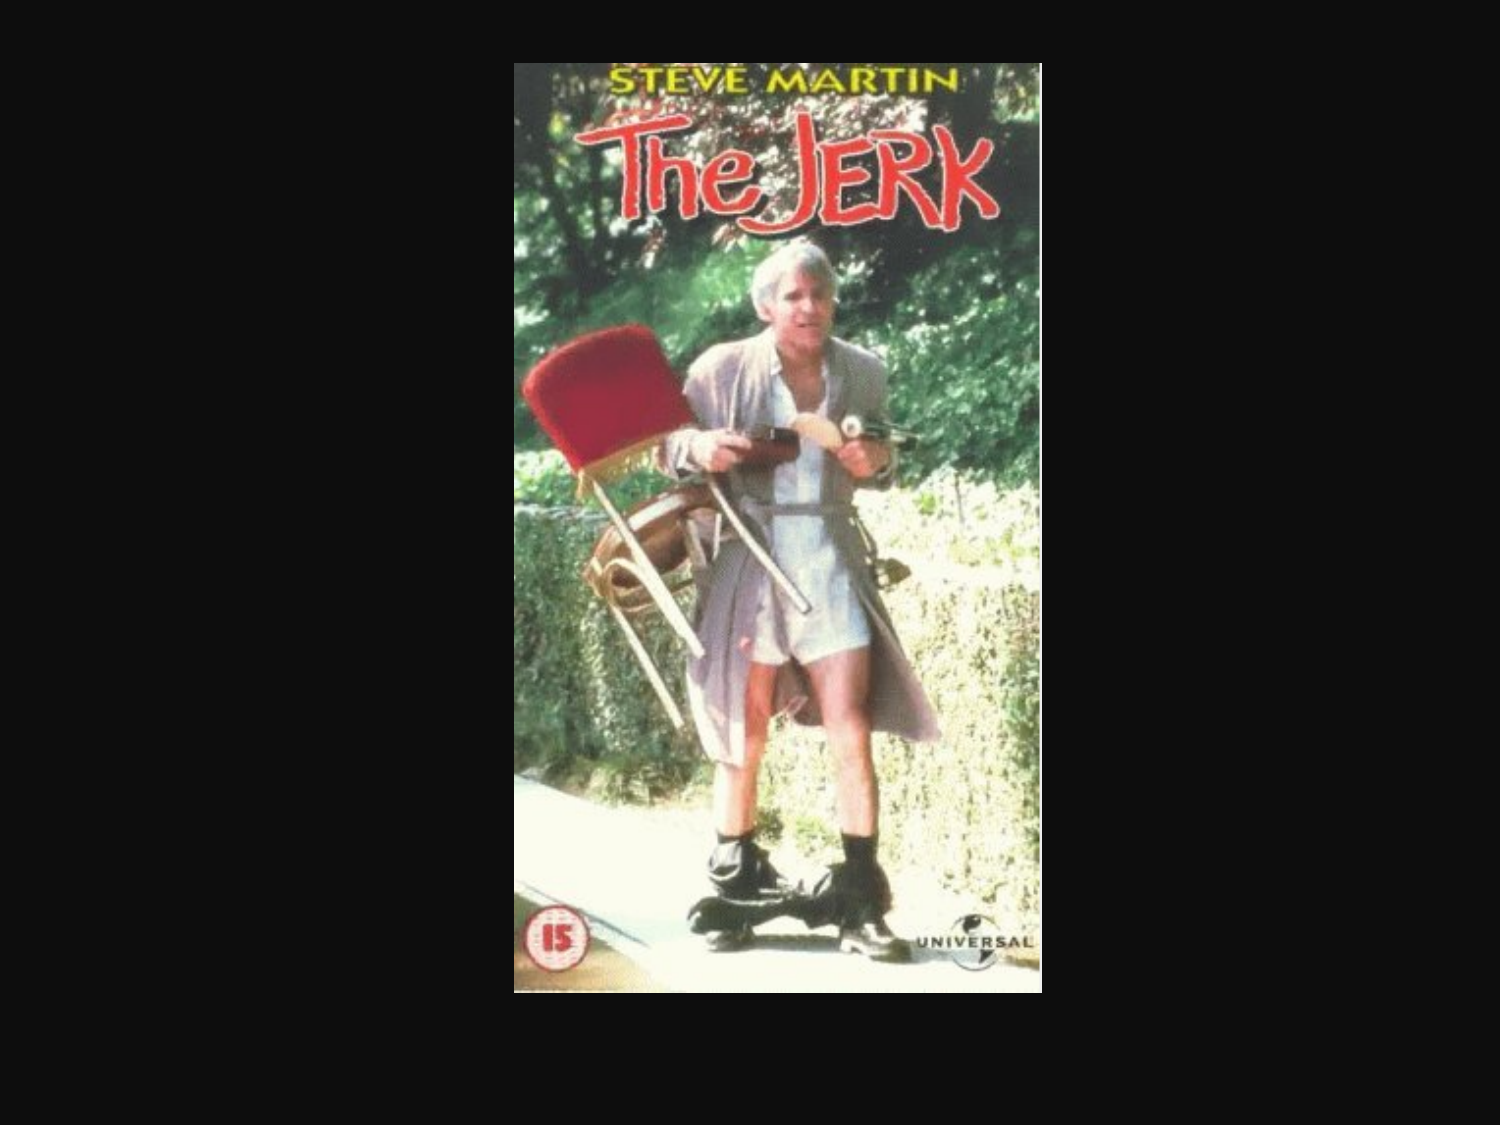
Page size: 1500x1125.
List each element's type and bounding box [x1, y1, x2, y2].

picture [514, 63, 1042, 993]
